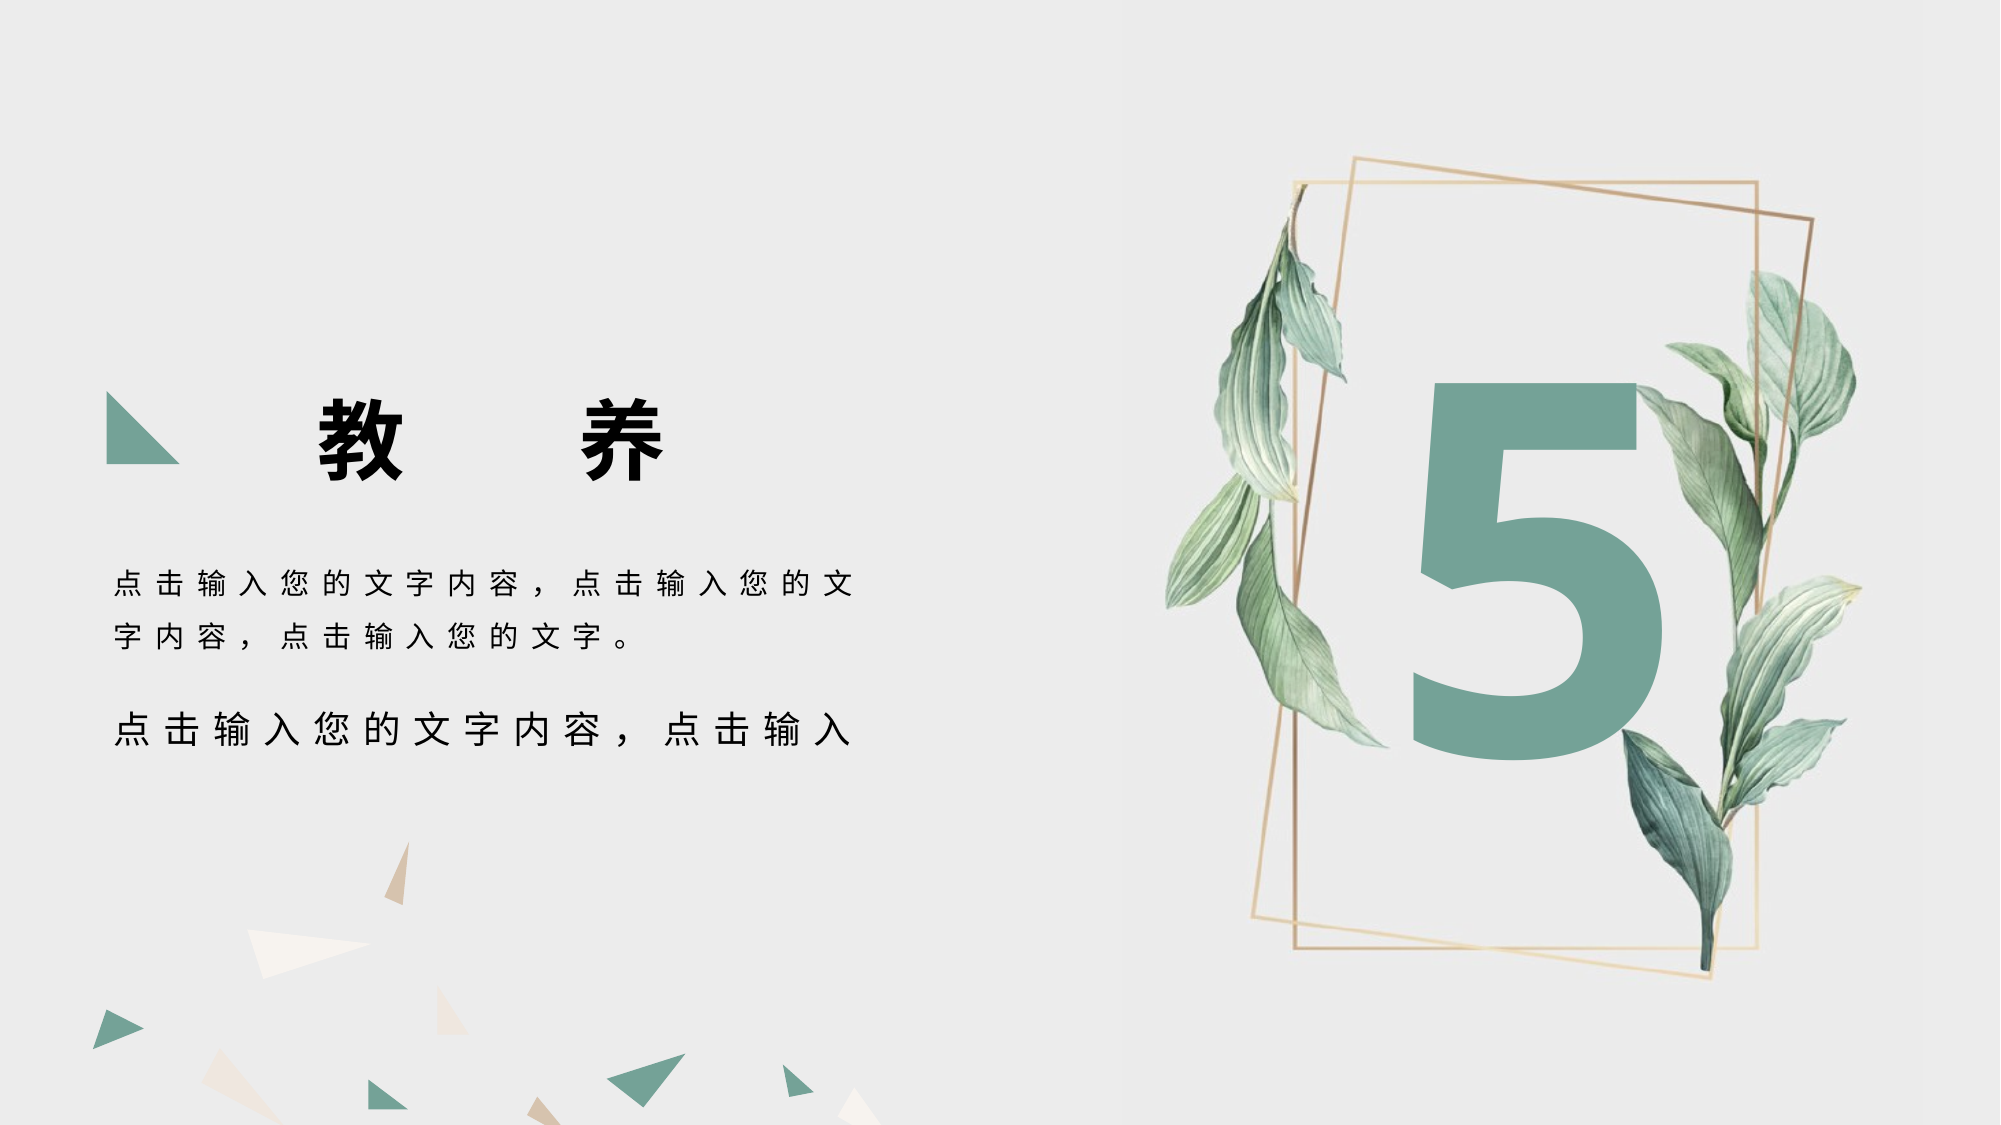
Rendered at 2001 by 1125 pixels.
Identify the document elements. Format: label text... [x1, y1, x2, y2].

text_box [105, 388, 183, 466]
text_box 教 养 [302, 378, 681, 499]
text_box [84, 842, 915, 1125]
picture [956, 1, 2000, 1125]
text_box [98, 540, 947, 759]
